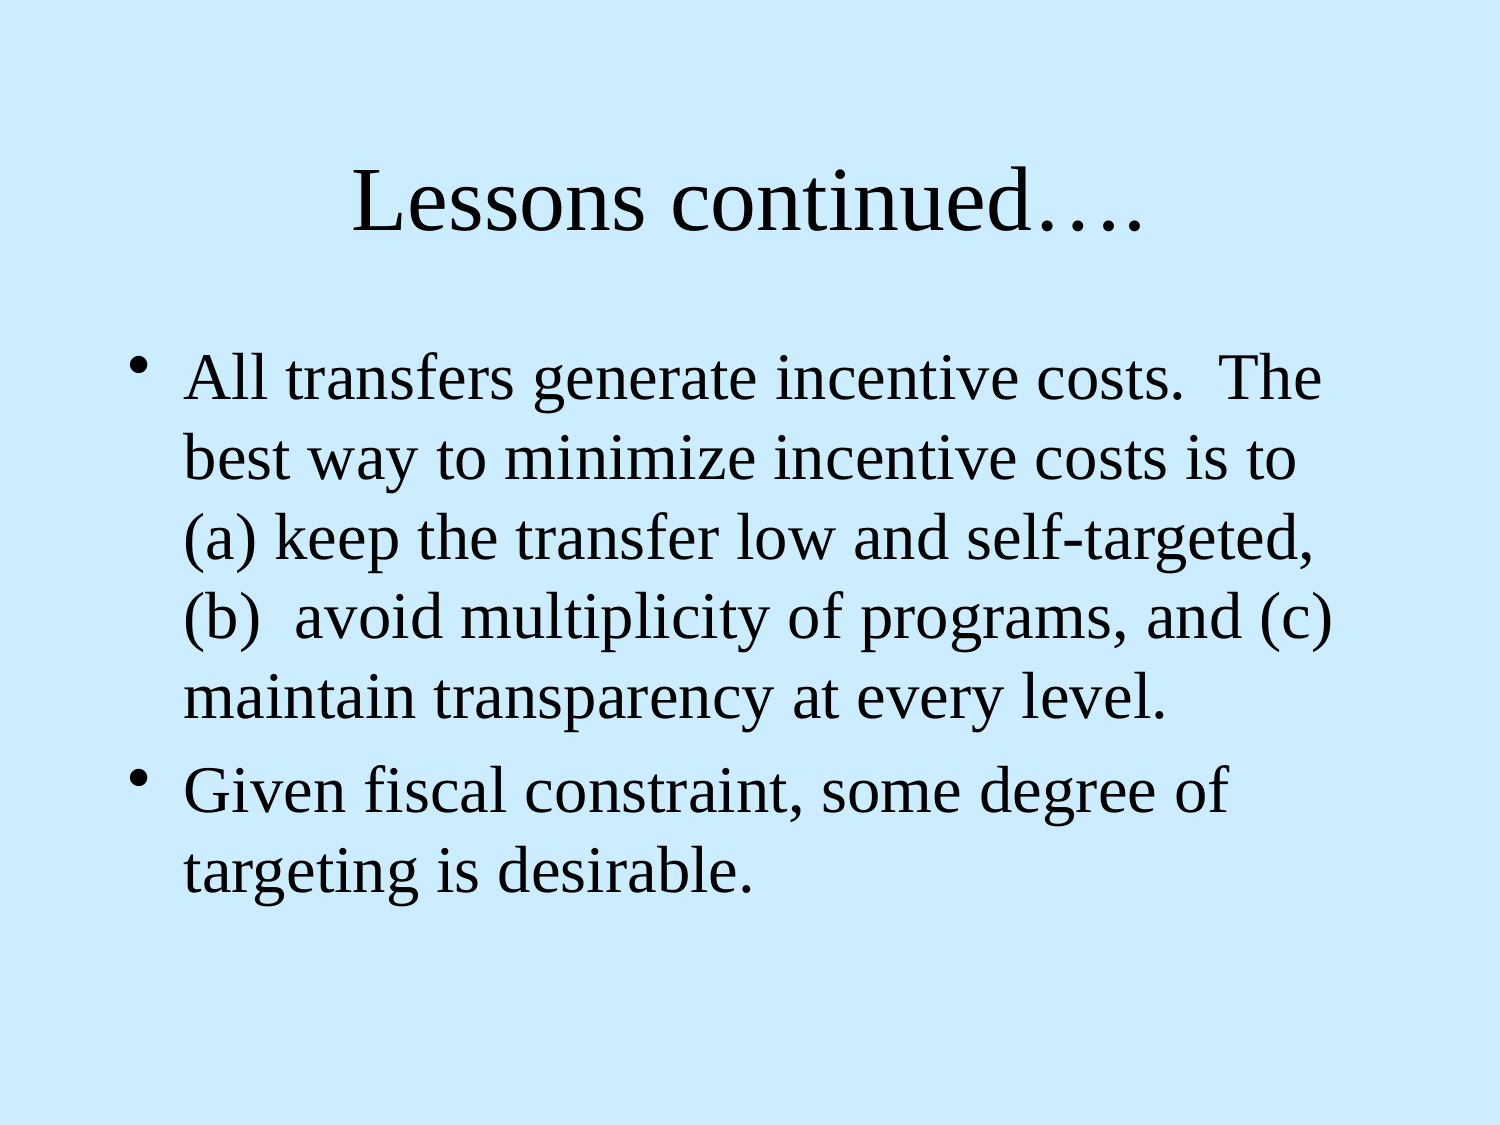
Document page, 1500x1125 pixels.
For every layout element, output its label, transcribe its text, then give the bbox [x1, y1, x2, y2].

title Lessons continued…. [112, 99, 1388, 288]
list All transfers generate incentive costs. The best way to minimize incentive costs is to (a) keep the transfer low and self-targeted,(b) avoid multiplicity of programs, and (c) maintain transparency at every level. Given fiscal constraint, some degree of targeting is desirable. [112, 324, 1388, 1001]
